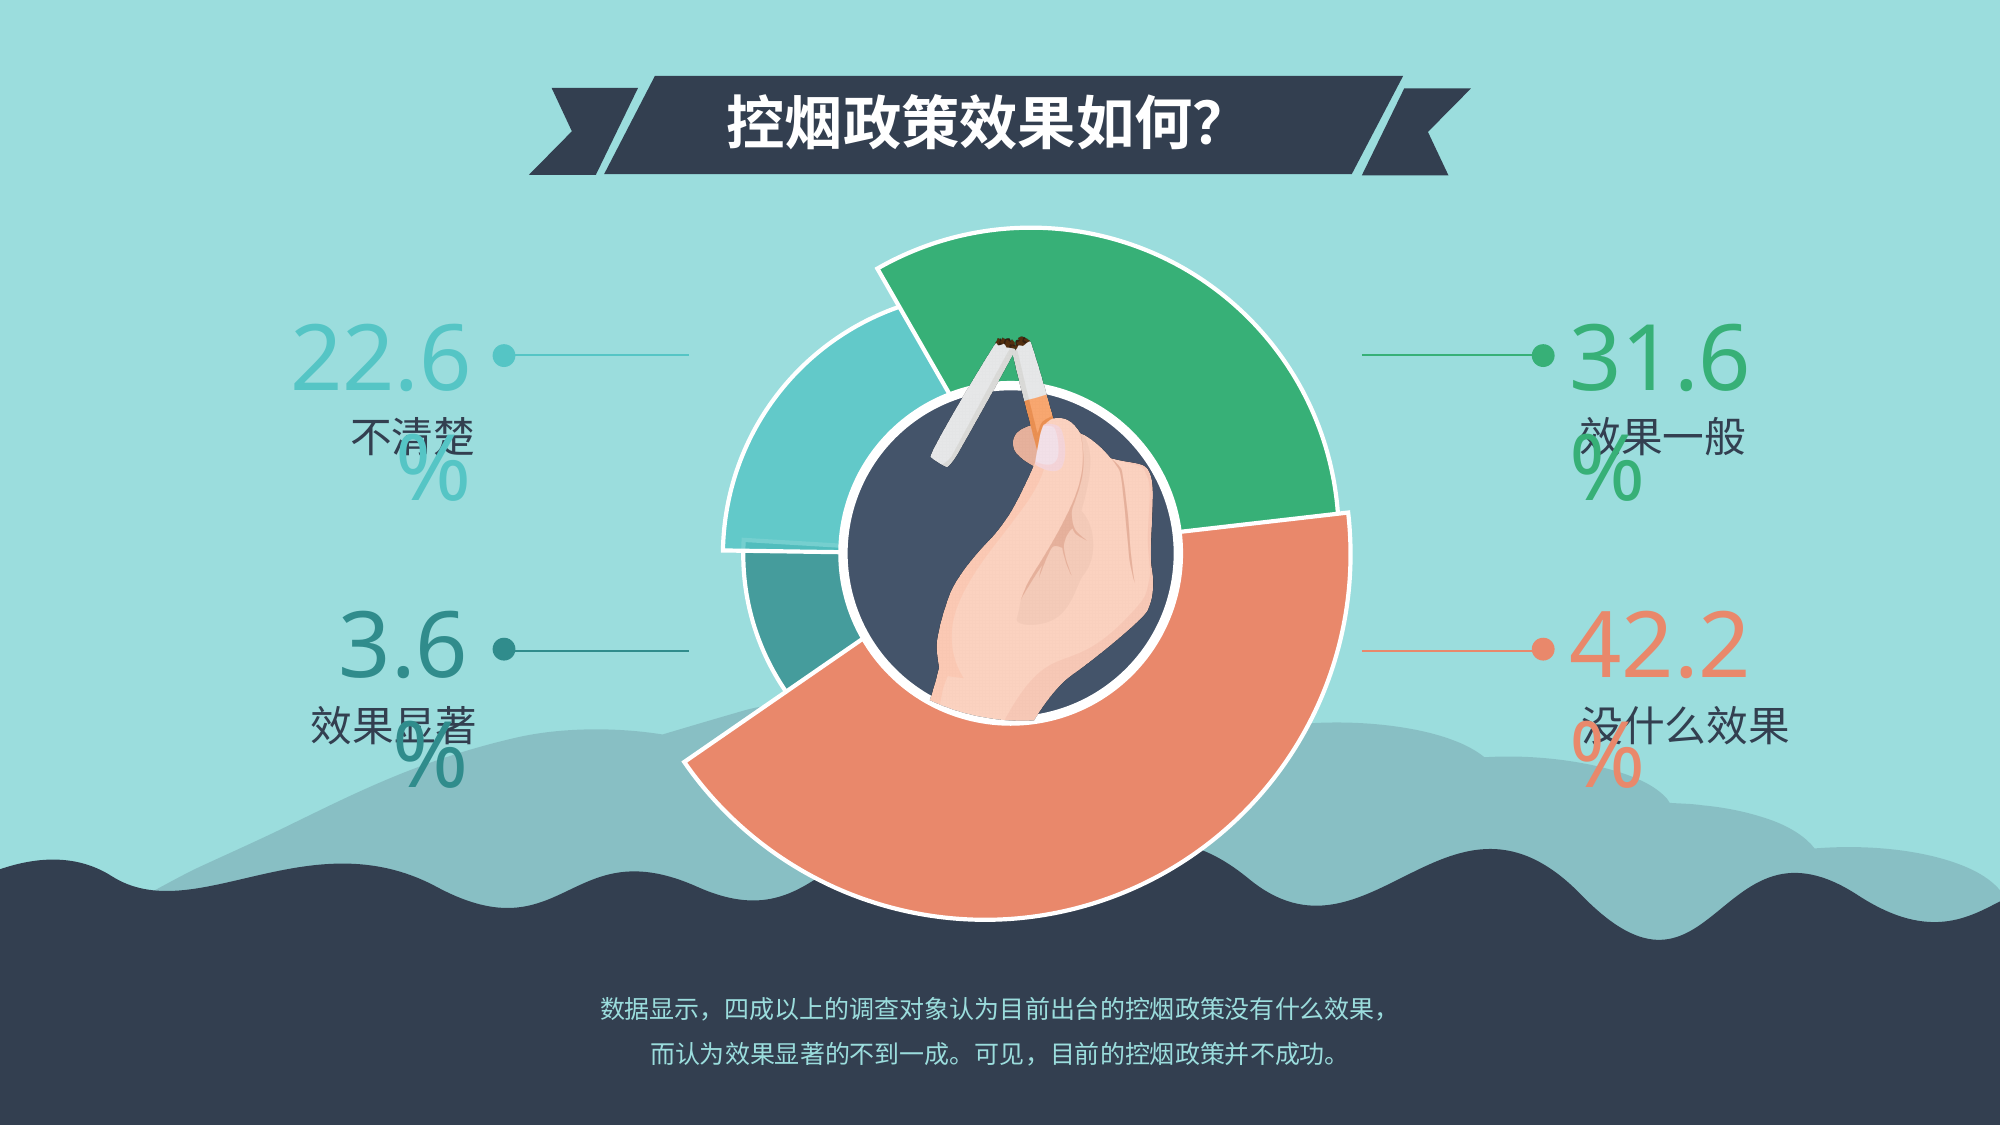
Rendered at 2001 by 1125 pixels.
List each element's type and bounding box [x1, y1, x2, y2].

text_box [229, 291, 619, 470]
text_box [1361, 291, 1826, 470]
text_box [0, 758, 2000, 1125]
text_box [1351, 722, 1361, 758]
text_box [1361, 578, 1826, 759]
text_box [257, 578, 619, 759]
text_box [619, 188, 1351, 920]
text_box [528, 75, 1471, 176]
